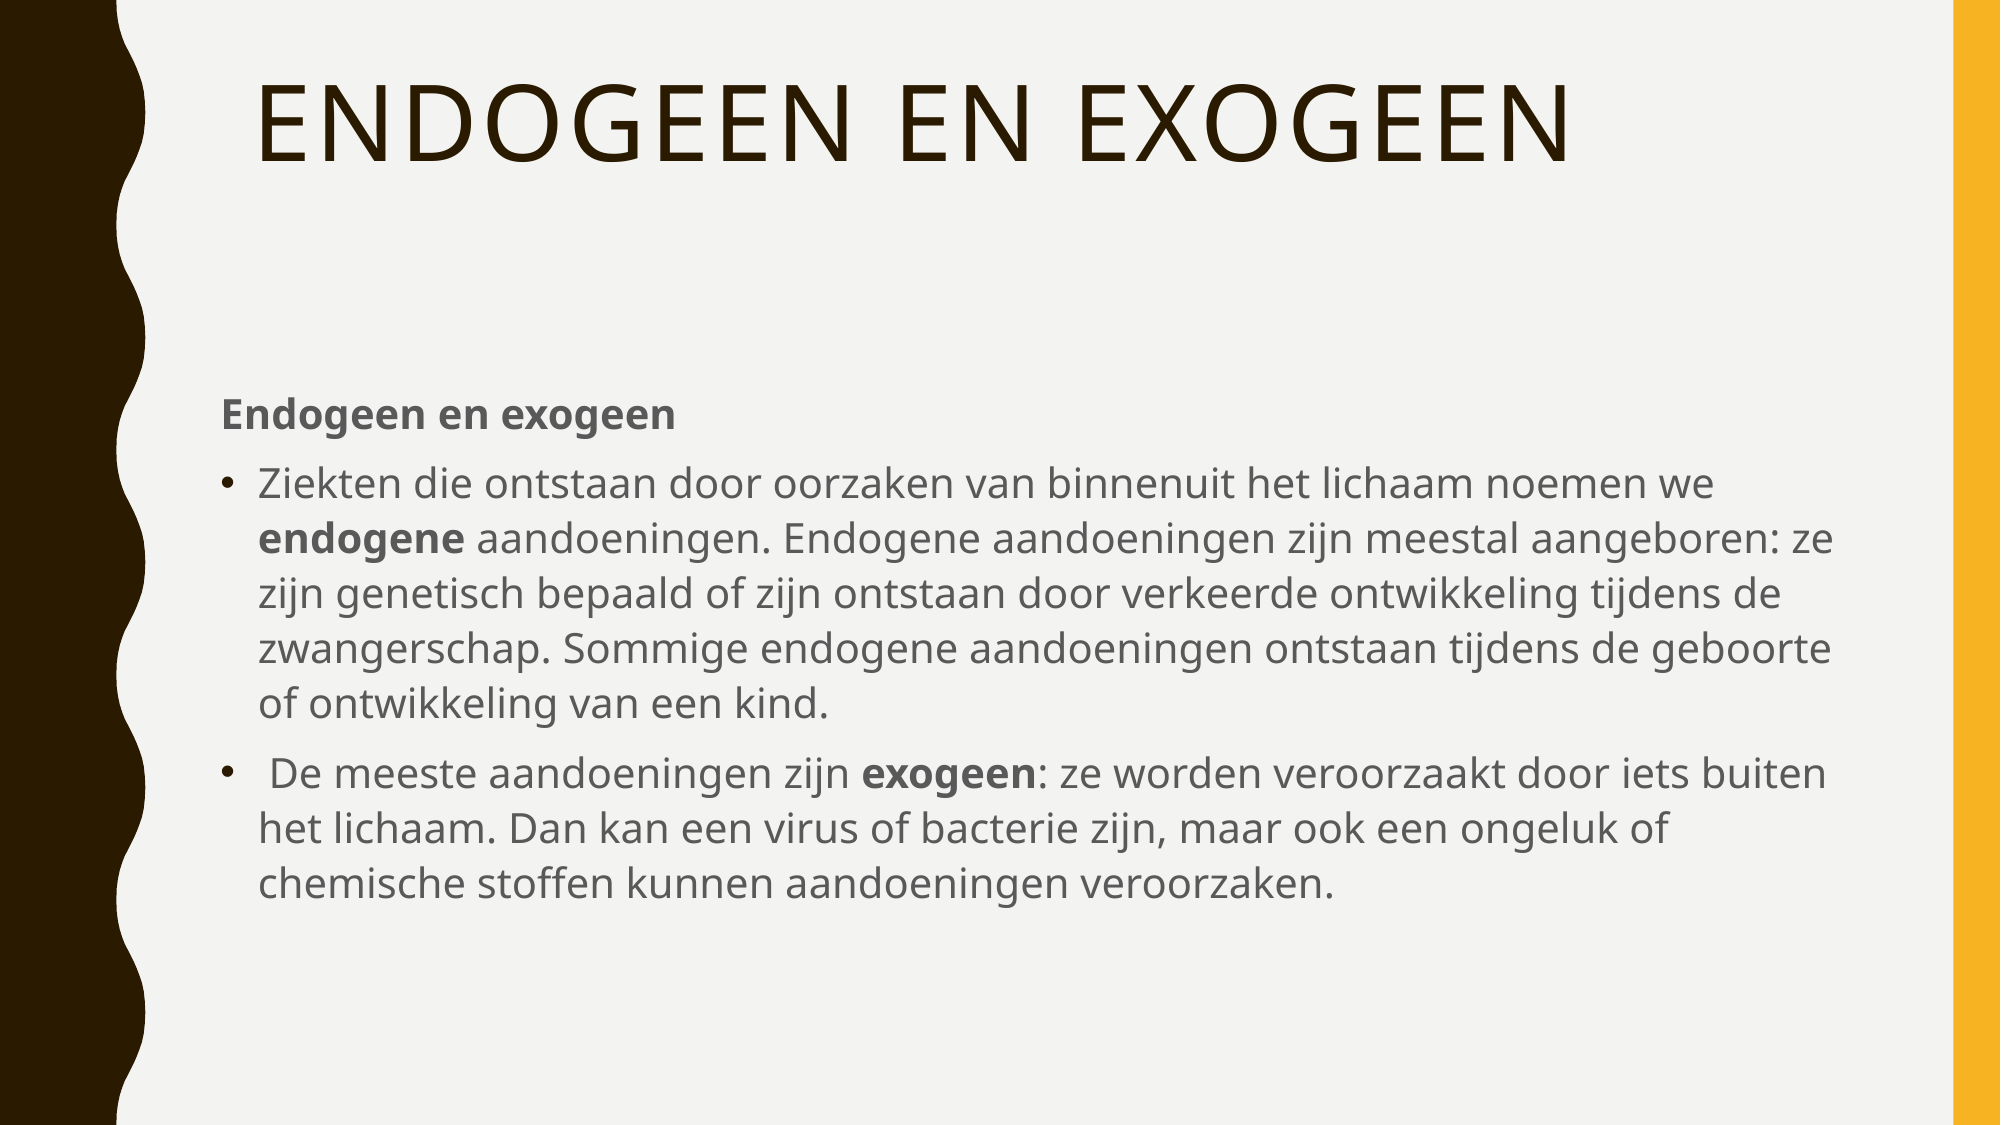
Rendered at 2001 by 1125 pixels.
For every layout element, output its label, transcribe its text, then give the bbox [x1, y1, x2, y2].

title endogeen en exogeen [205, 62, 1875, 308]
list Endogeen en exogeen Ziekten die ontstaan door oorzaken van binnenuit het lichaam noemen we endogene aandoeningen. Endogene aandoeningen zijn meestal aangeboren: ze zijn genetisch bepaald of zijn ontstaan door verkeerde ontwikkeling tijdens de zwangerschap. Sommige endogene aandoeningen ontstaan tijdens de geboorte of ontwikkeling van een kind. De meeste aandoeningen zijn exogeen: ze worden veroorzaakt door iets buiten het lichaam. Dan kan een virus of bacterie zijn, maar ook een ongeluk of chemische stoffen kunnen aandoeningen veroorzaken. [205, 375, 1875, 965]
